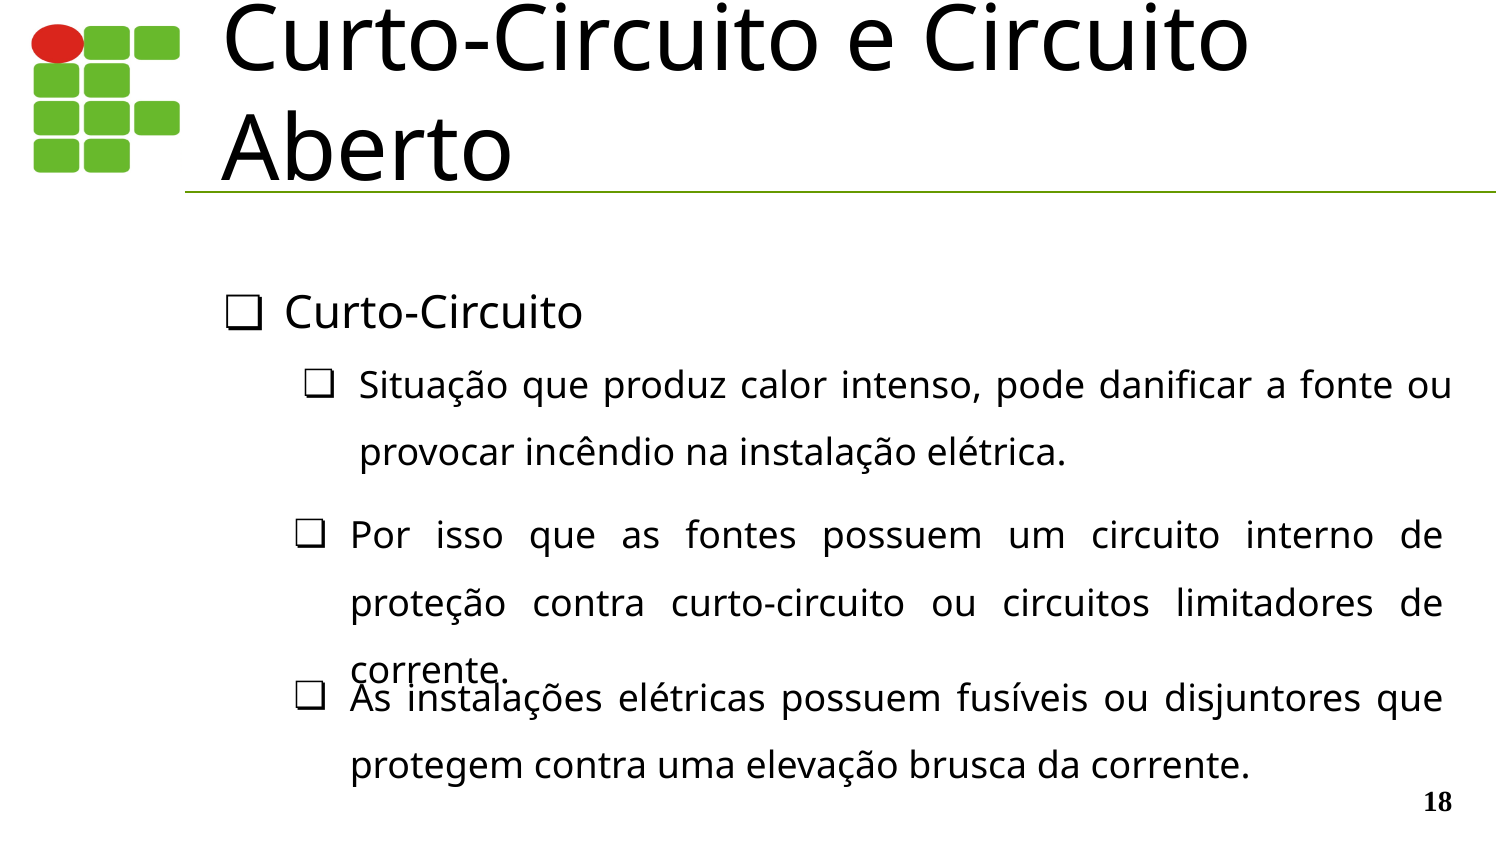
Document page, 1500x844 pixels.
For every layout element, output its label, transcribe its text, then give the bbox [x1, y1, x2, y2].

picture [29, 23, 182, 174]
text_box ‹#› [1155, 768, 1468, 825]
list Por isso que as fontes possuem um circuito interno de proteção contra curto-circuito ou circuitos limitadores de corrente. [184, 481, 1460, 631]
list As instalações elétricas possuem fusíveis ou disjuntores que protegem contra uma elevação brusca da corrente. [184, 643, 1460, 793]
list Curto-Circuito Situação que produz calor intenso, pode danificar a fonte ou provocar incêndio na instalação elétrica. [193, 248, 1469, 463]
title Curto-Circuito e Circuito Aberto [206, 26, 1500, 207]
